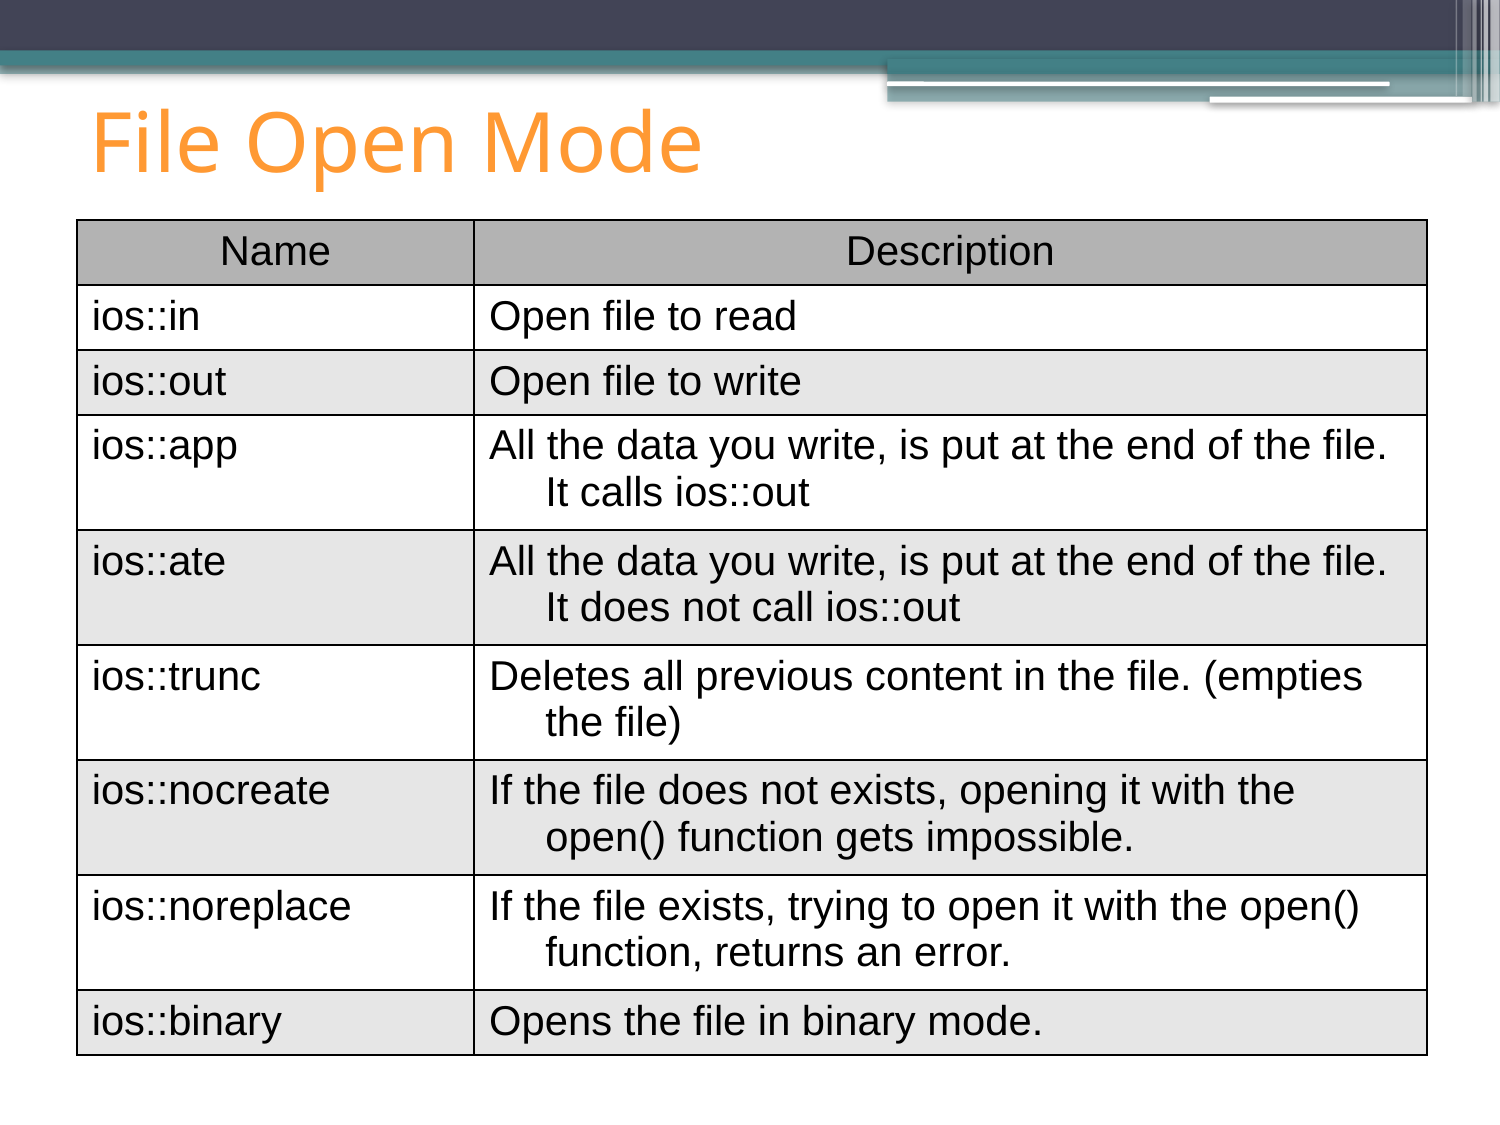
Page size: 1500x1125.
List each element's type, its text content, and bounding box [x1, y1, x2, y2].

table_cell ios::ate [78, 531, 473, 644]
table_cell Opens the file in binary mode. [475, 991, 1426, 1054]
table_cell All the data you write, is put at the end of the file. It does not call ios::out [475, 531, 1426, 644]
table_cell If the file exists, trying to open it with the open() function, returns an error. [475, 876, 1426, 989]
table_cell ios::out [78, 351, 473, 414]
table_header Description [475, 221, 1426, 284]
table_cell ios::in [78, 286, 473, 349]
table_cell ios::nocreate [78, 761, 473, 874]
table_cell Open file to read [475, 286, 1426, 349]
table_cell ios::binary [78, 991, 473, 1054]
table_cell ios::trunc [78, 646, 473, 759]
table_cell Open file to write [475, 351, 1426, 414]
table_header Name [78, 221, 473, 284]
table_cell ios::noreplace [78, 876, 473, 989]
title File Open Mode [75, 45, 1425, 219]
table_cell ios::app [78, 416, 473, 529]
table_cell All the data you write, is put at the end of the file. It calls ios::out [475, 416, 1426, 529]
table_cell If the file does not exists, opening it with the open() function gets impossible. [475, 761, 1426, 874]
table_cell Deletes all previous content in the file. (empties the file) [475, 646, 1426, 759]
